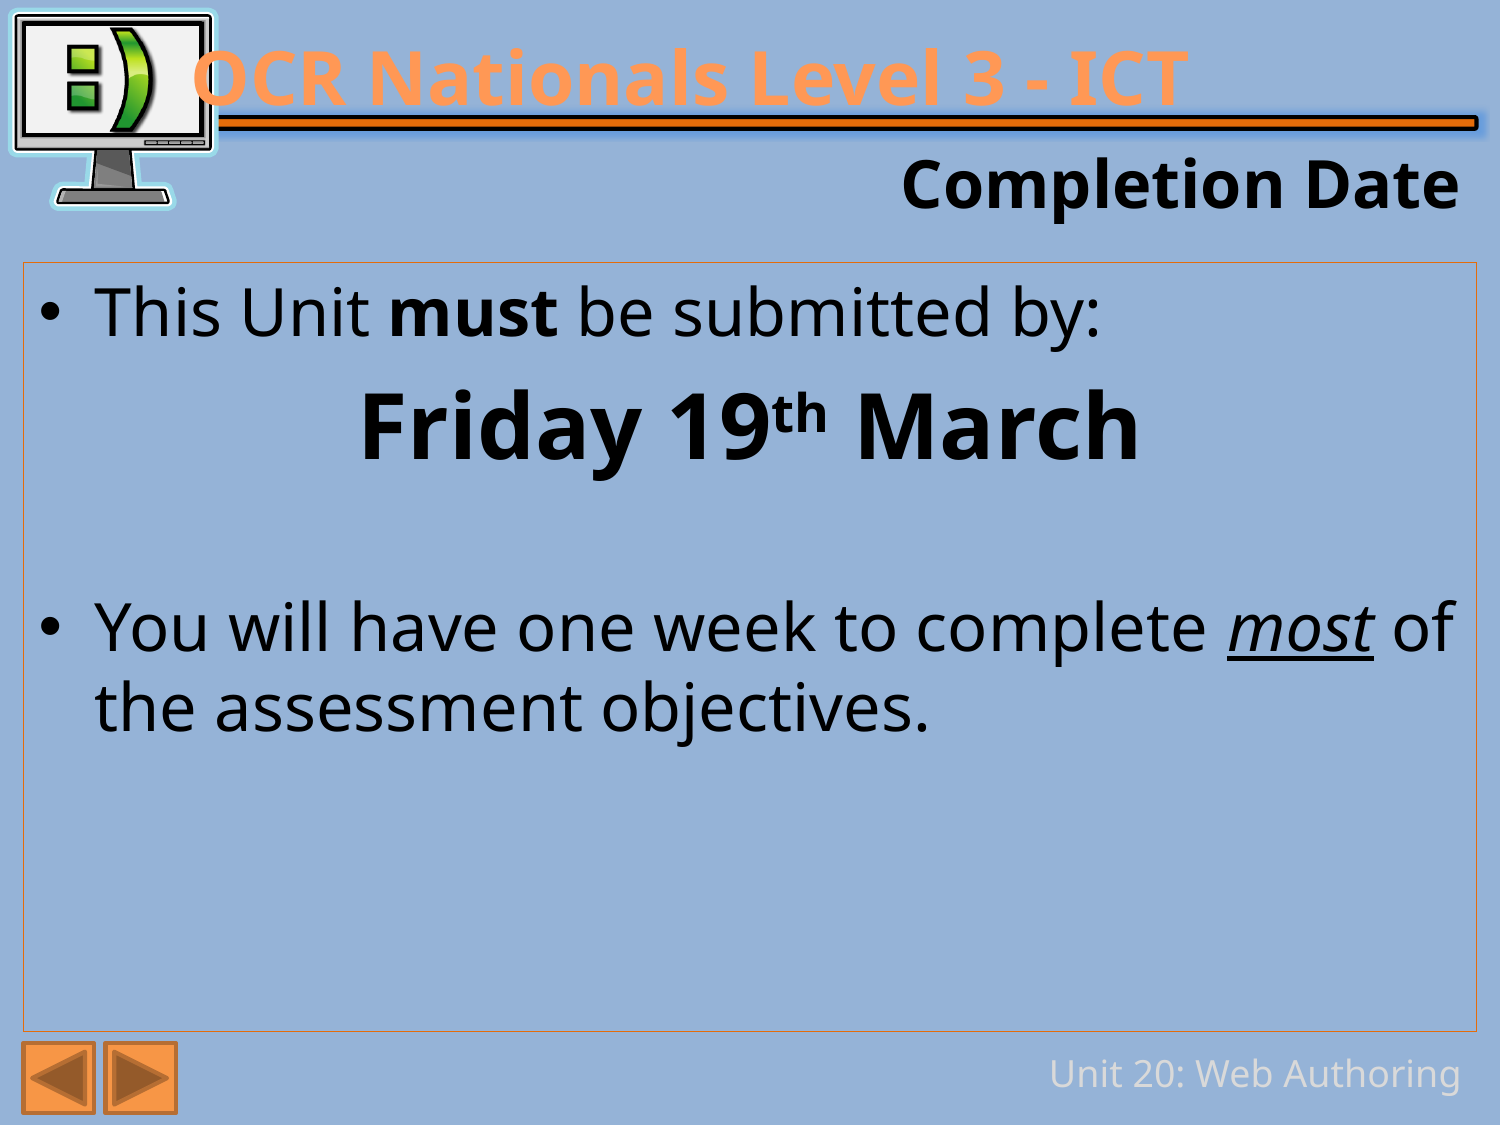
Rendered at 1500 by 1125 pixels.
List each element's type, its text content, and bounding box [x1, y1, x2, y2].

title Completion Date [187, 117, 1477, 247]
list This Unit must be submitted by: Friday 19th March You will have one week to complete most of the assessment objectives. [23, 262, 1477, 1032]
picture [48, 21, 172, 139]
